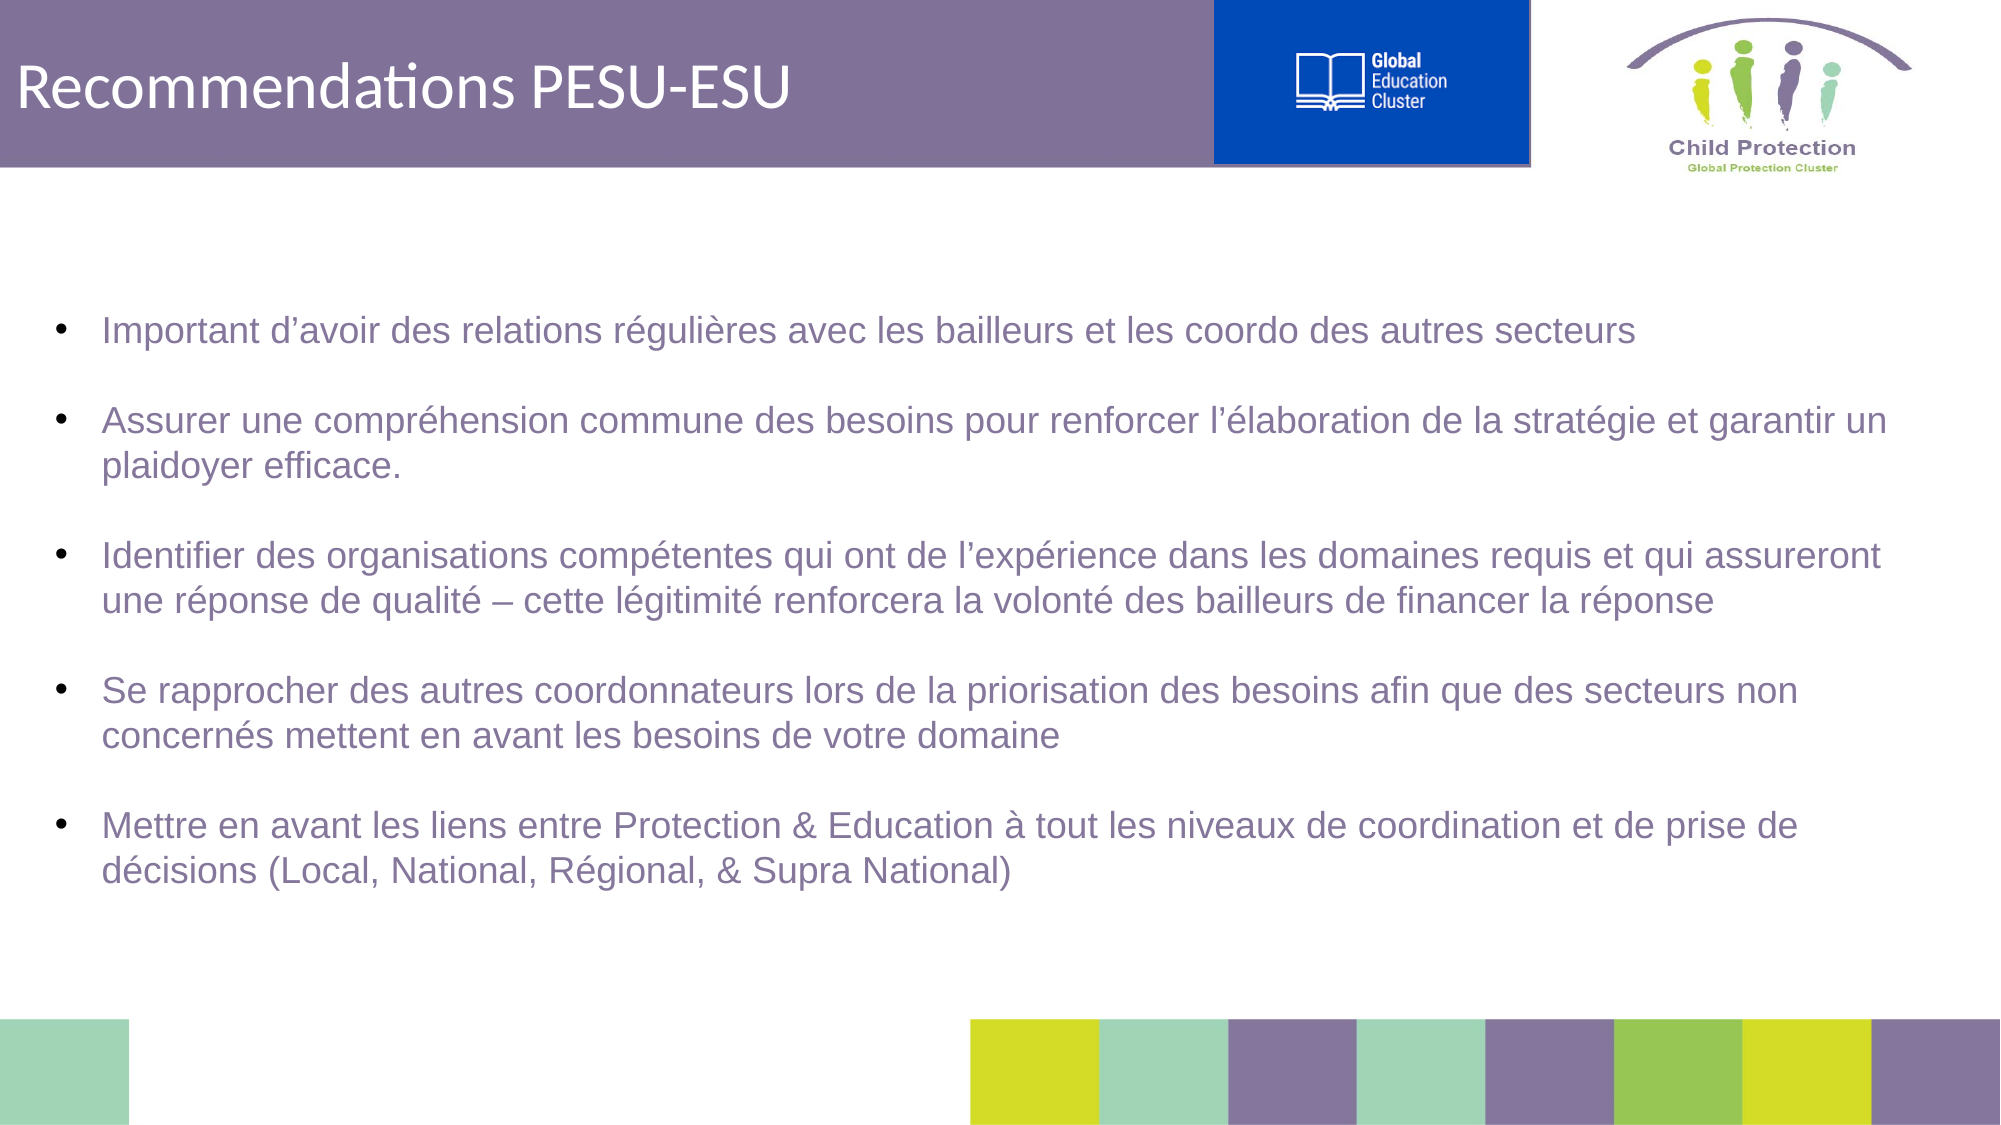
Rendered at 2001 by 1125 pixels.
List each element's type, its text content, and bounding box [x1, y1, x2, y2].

picture [0, 0, 2000, 175]
title Recommendations PESU-ESU [1, 34, 1209, 130]
text_box Important d’avoir des relations régulières avec les bailleurs et les coordo des autres secteurs Assurer une compréhension commune des besoins pour renforcer l’élaboration de la stratégie et garantir un plaidoyer efficace. Identifier des organisations compétentes qui ont de l’expérience dans les domaines requis et qui assureront une réponse de qualité – cette légitimité renforcera la volonté des bailleurs de financer la réponse Se rapprocher des autres coordonnateurs lors de la priorisation des besoins afin que des secteurs non concernés mettent en avant les besoins de votre domaine Mettre en avant les liens entre Protection & Education à tout les niveaux de coordination et de prise de décisions (Local, National, Régional, & Supra National) [40, 298, 1904, 899]
picture [0, 1019, 2000, 1125]
